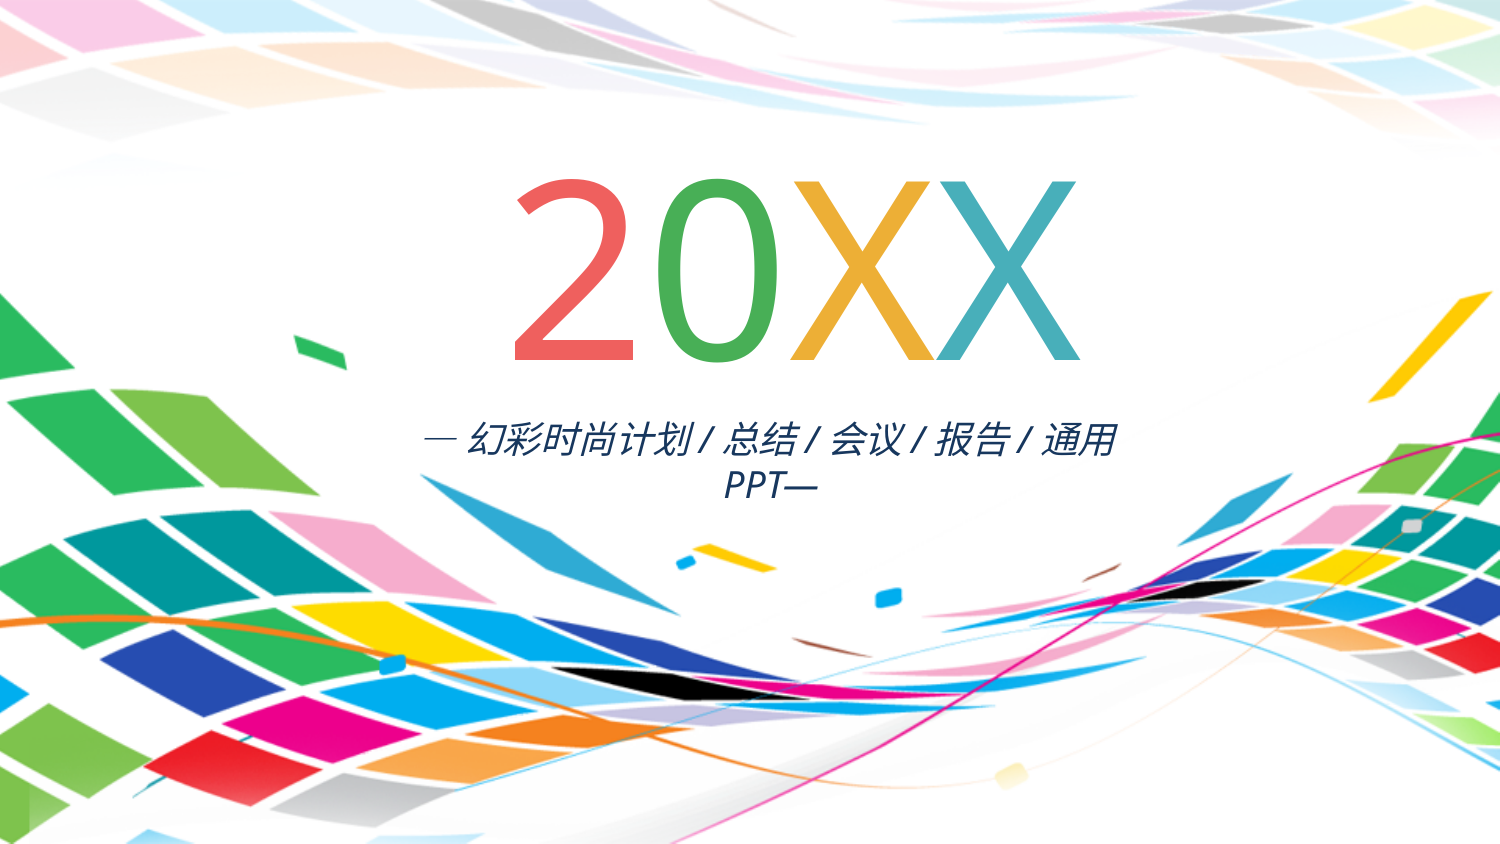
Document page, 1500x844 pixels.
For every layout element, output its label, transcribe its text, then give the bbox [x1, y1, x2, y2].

picture [0, 0, 1500, 844]
text_box —幻彩时尚计划/总结/会议/报告/通用PPT— [379, 408, 1164, 514]
text_box 20XX [431, 102, 1155, 408]
